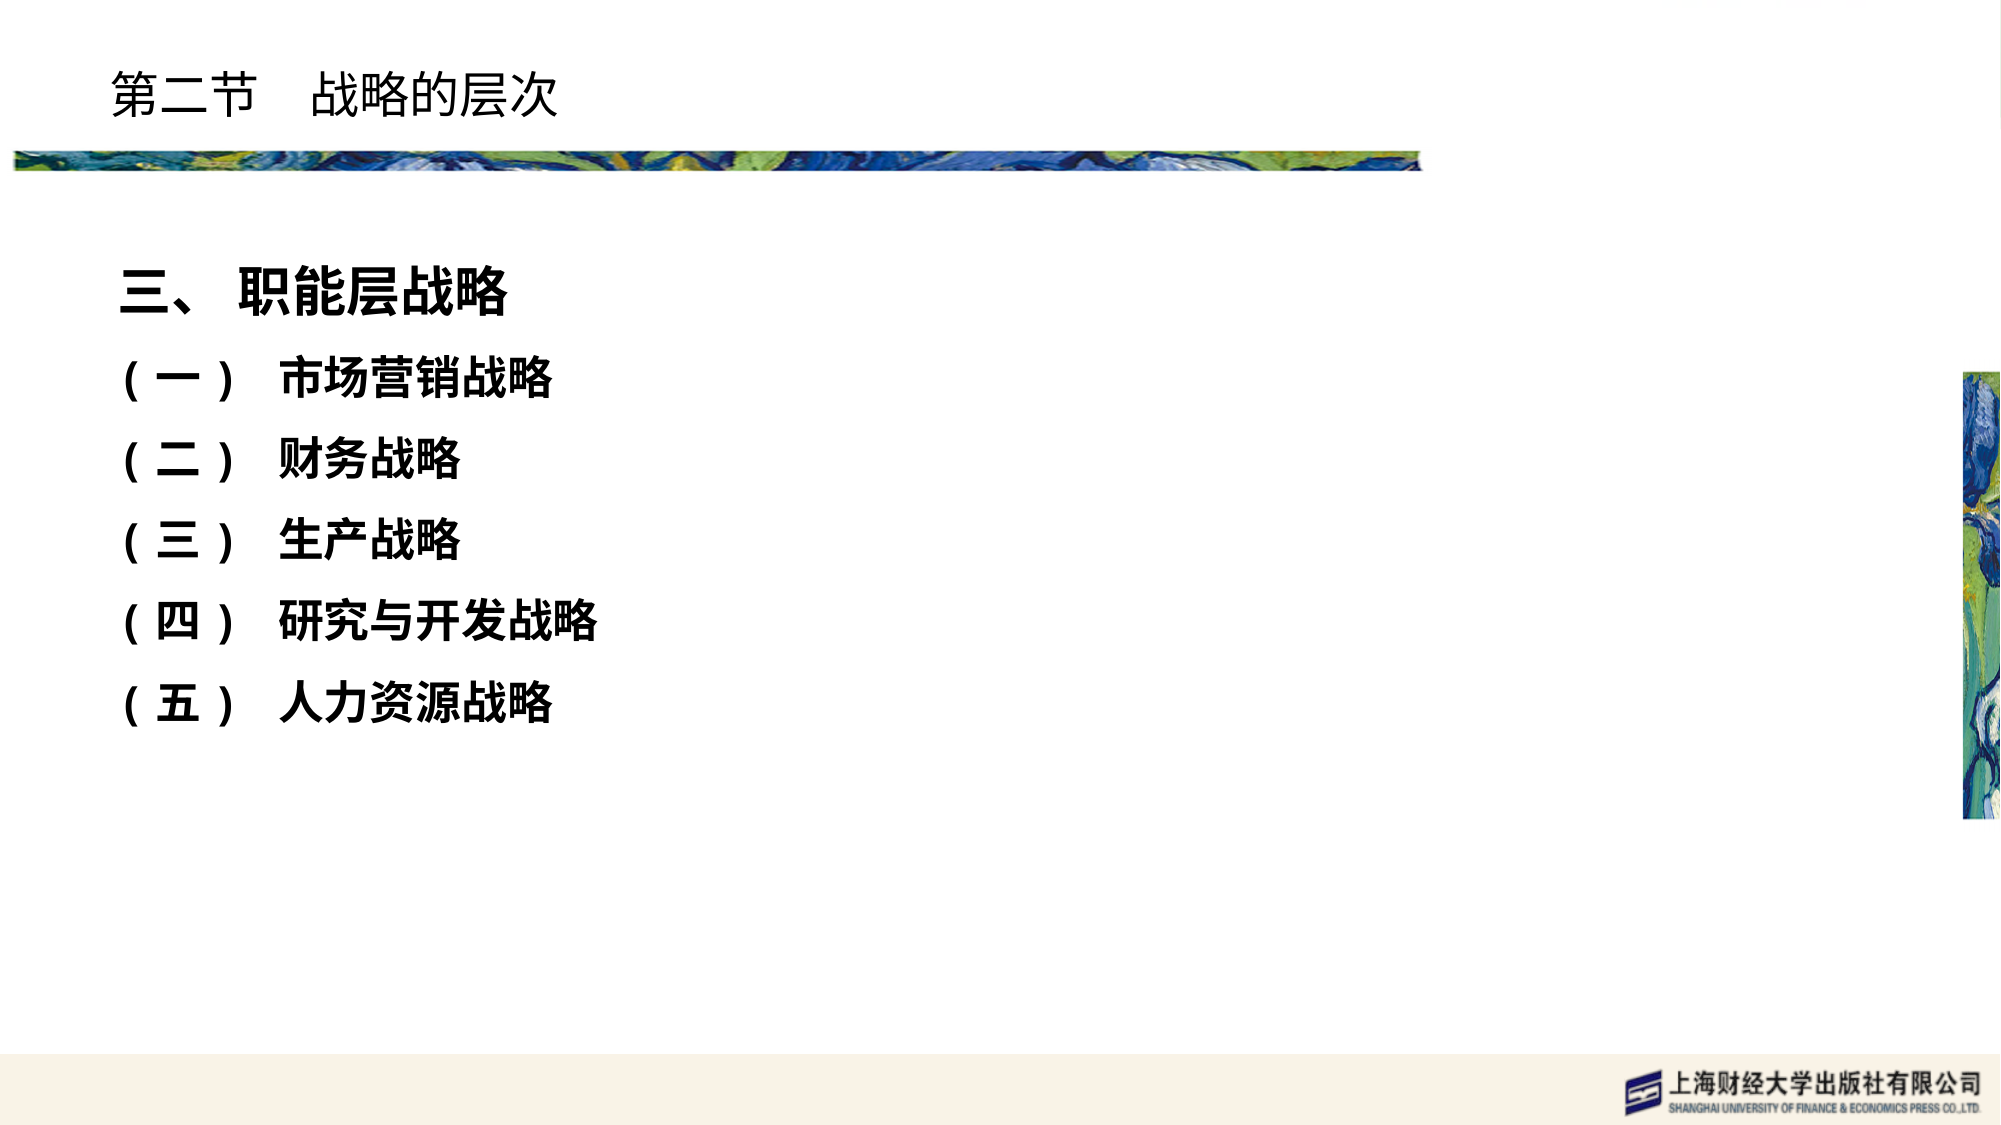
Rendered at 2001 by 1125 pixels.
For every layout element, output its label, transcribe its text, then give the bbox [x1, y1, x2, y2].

title 第二节 战略的层次 [94, 42, 1451, 146]
picture [0, 0, 2001, 1125]
list 三、 职能层战略 (一) 市场营销战略 (二) 财务战略 (三) 生产战略 (四) 研究与开发战略 (五) 人力资源战略 [102, 233, 1898, 1032]
